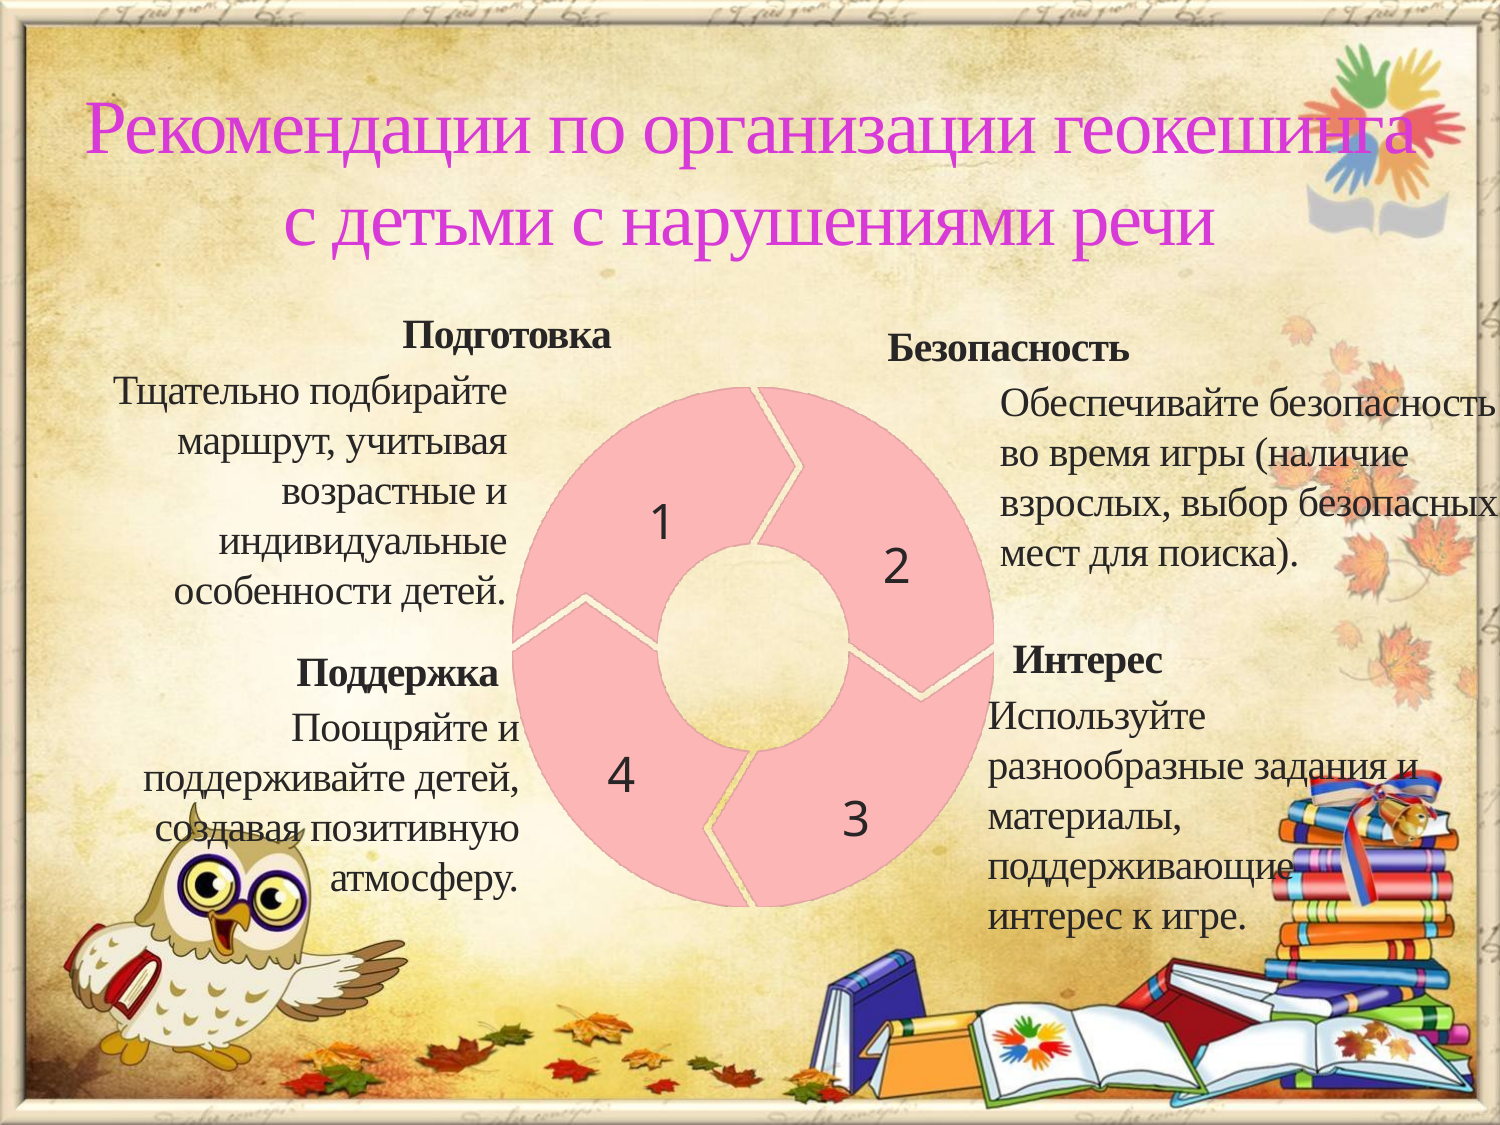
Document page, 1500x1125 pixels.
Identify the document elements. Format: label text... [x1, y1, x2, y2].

text_box Безопасность [887, 312, 1350, 371]
text_box Подготовка [150, 299, 612, 358]
title Рекомендации по организации геокешинга с детьми с нарушениями речи [75, 75, 1425, 263]
text_box Интерес [1012, 624, 1475, 683]
text_box Поощряйте и поддерживайте детей, создавая позитивную атмосферу. [37, 699, 507, 826]
text_box Обеспечивайте безопасность во время игры (наличие взрослых, выбор безопасных мест для поиска). [999, 375, 1500, 564]
picture [0, 0, 1500, 1125]
text_box Используйте разнообразные задания и материалы, поддерживающие интерес к игре. [998, 687, 1425, 877]
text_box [512, 387, 994, 907]
text_box Поддержка [37, 637, 500, 696]
text_box Тщательно подбирайте маршрут, учитывая возрастные и индивидуальные особенности детей. [0, 362, 507, 551]
